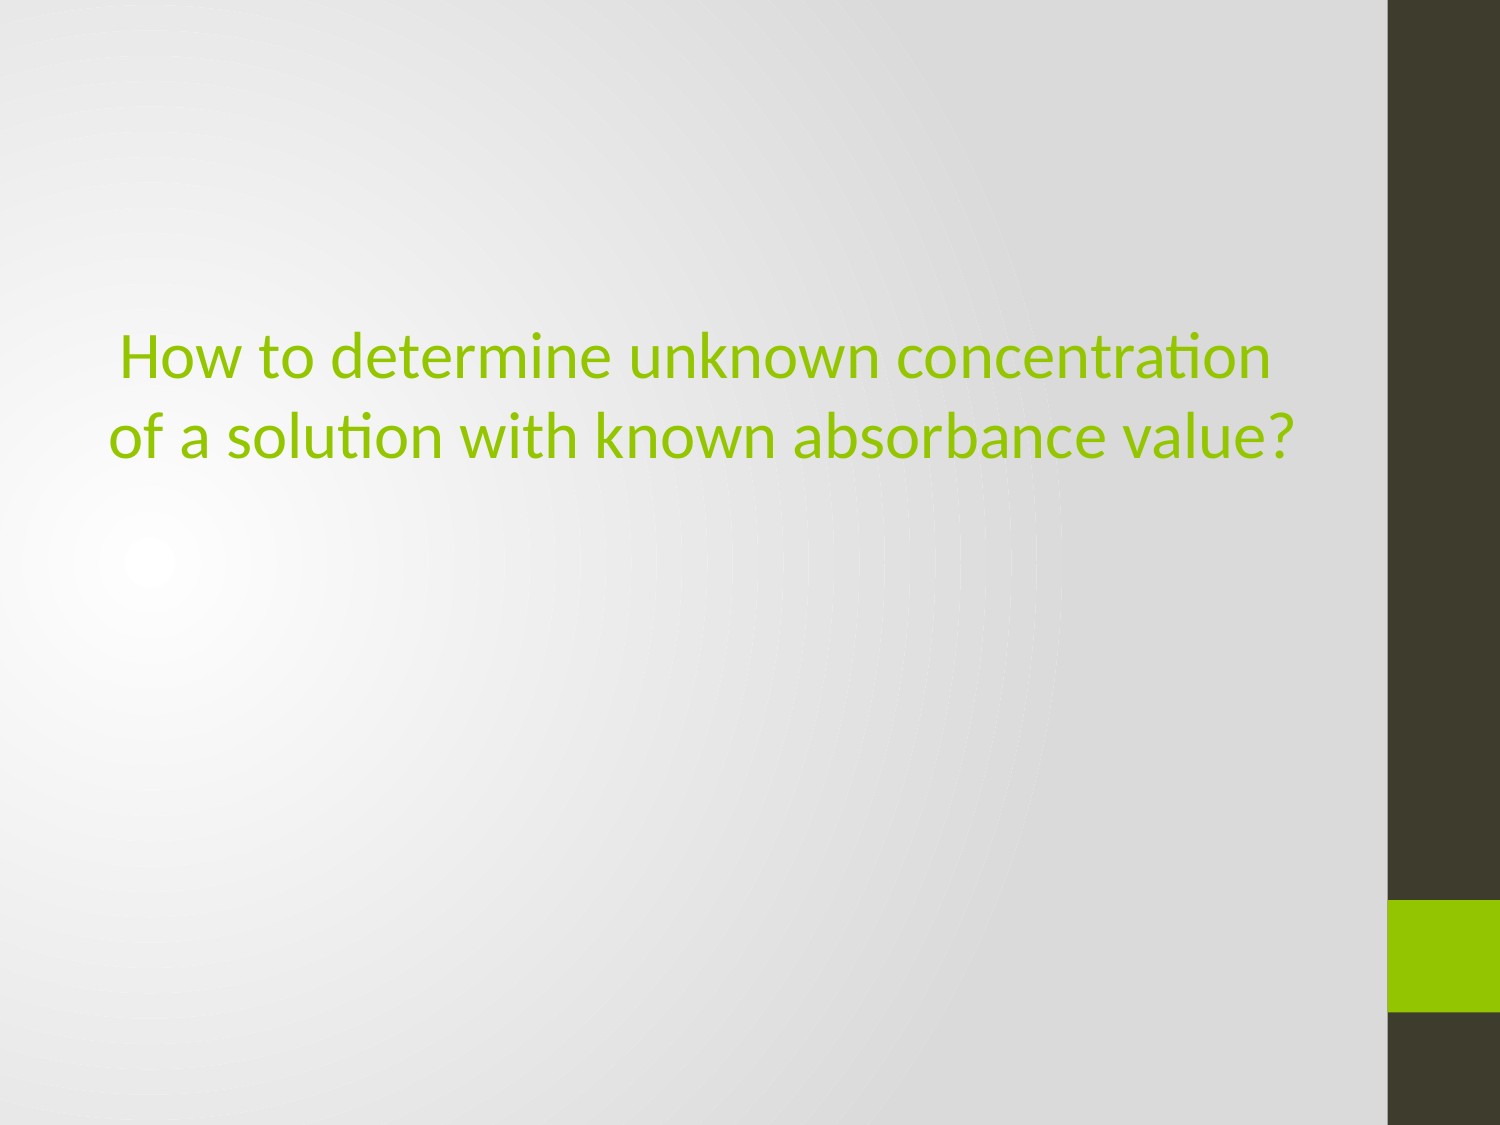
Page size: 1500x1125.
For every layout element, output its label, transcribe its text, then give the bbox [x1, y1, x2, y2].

text_box How to determine unknown concentration of a solution with known absorbance value? [19, 304, 1388, 560]
